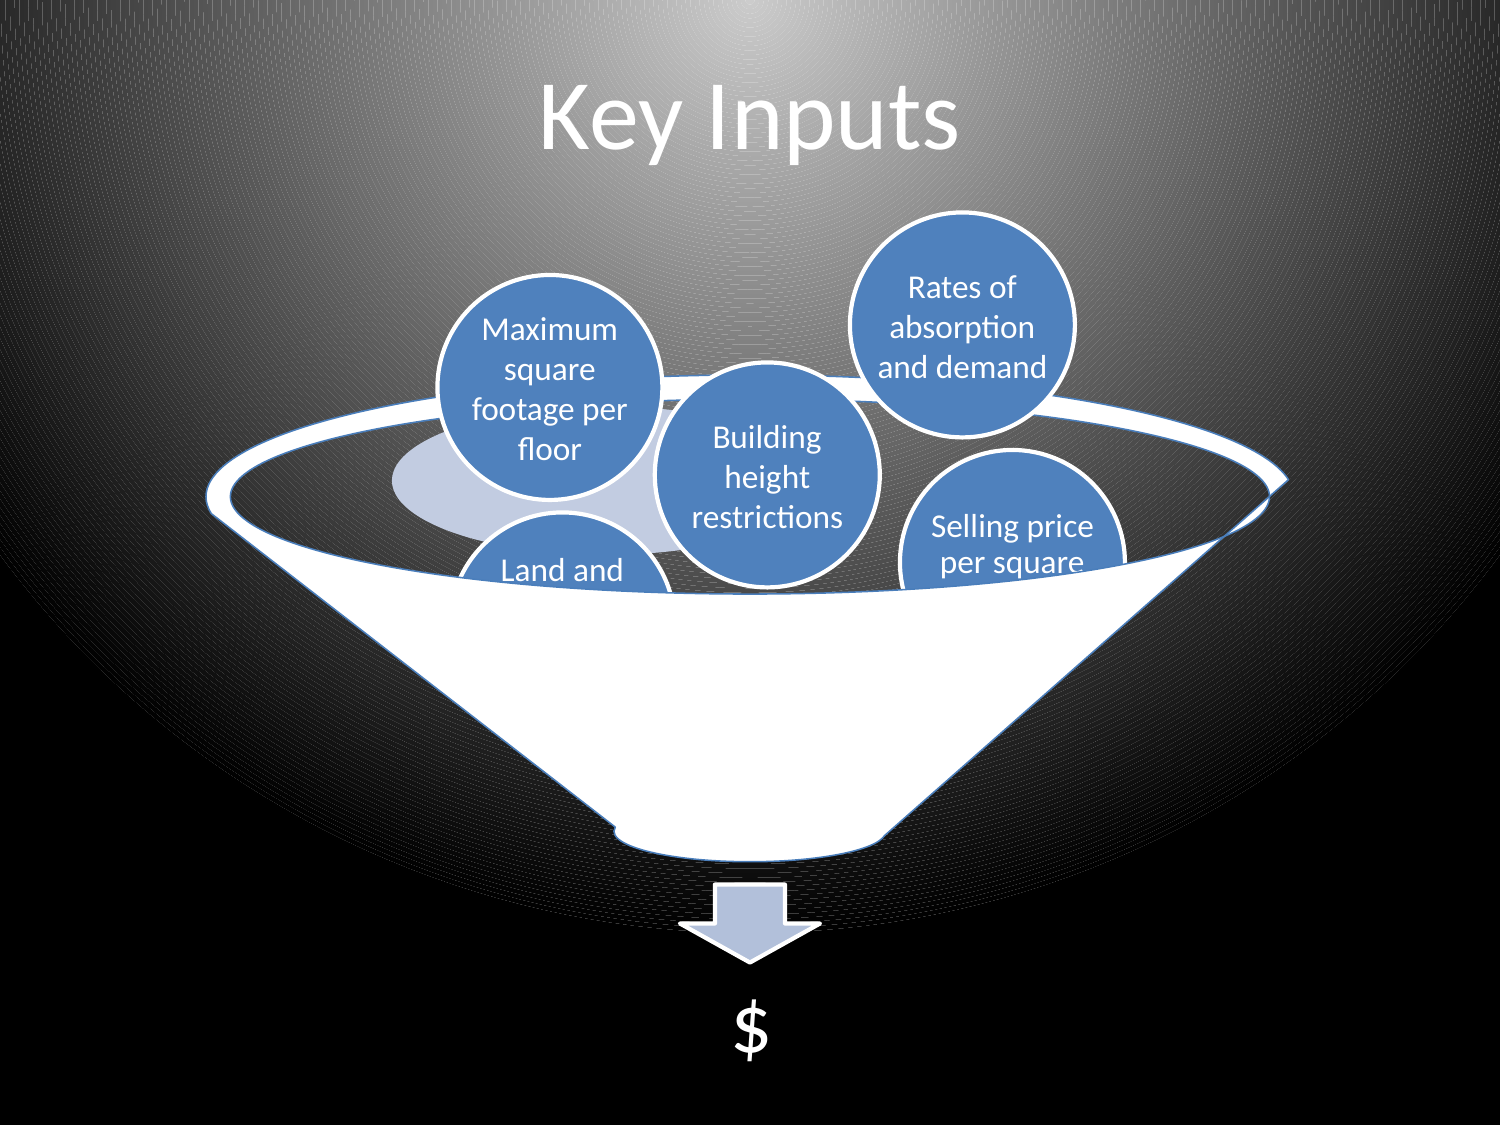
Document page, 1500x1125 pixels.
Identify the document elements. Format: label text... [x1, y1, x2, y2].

text_box [664, 374, 711, 402]
text_box Building height restrictions [652, 360, 882, 590]
text_box [826, 375, 878, 404]
text_box Land and building costs per square foot [458, 510, 673, 592]
text_box [205, 395, 1290, 863]
text_box Rates of absorption and demand [847, 210, 1078, 440]
text_box $ [552, 975, 951, 1076]
text_box [677, 882, 823, 965]
text_box Selling price per square foot [897, 447, 1128, 589]
text_box Maximum square footage per floor [435, 272, 665, 503]
text_box [391, 409, 680, 553]
title Key Inputs [75, 45, 1425, 175]
